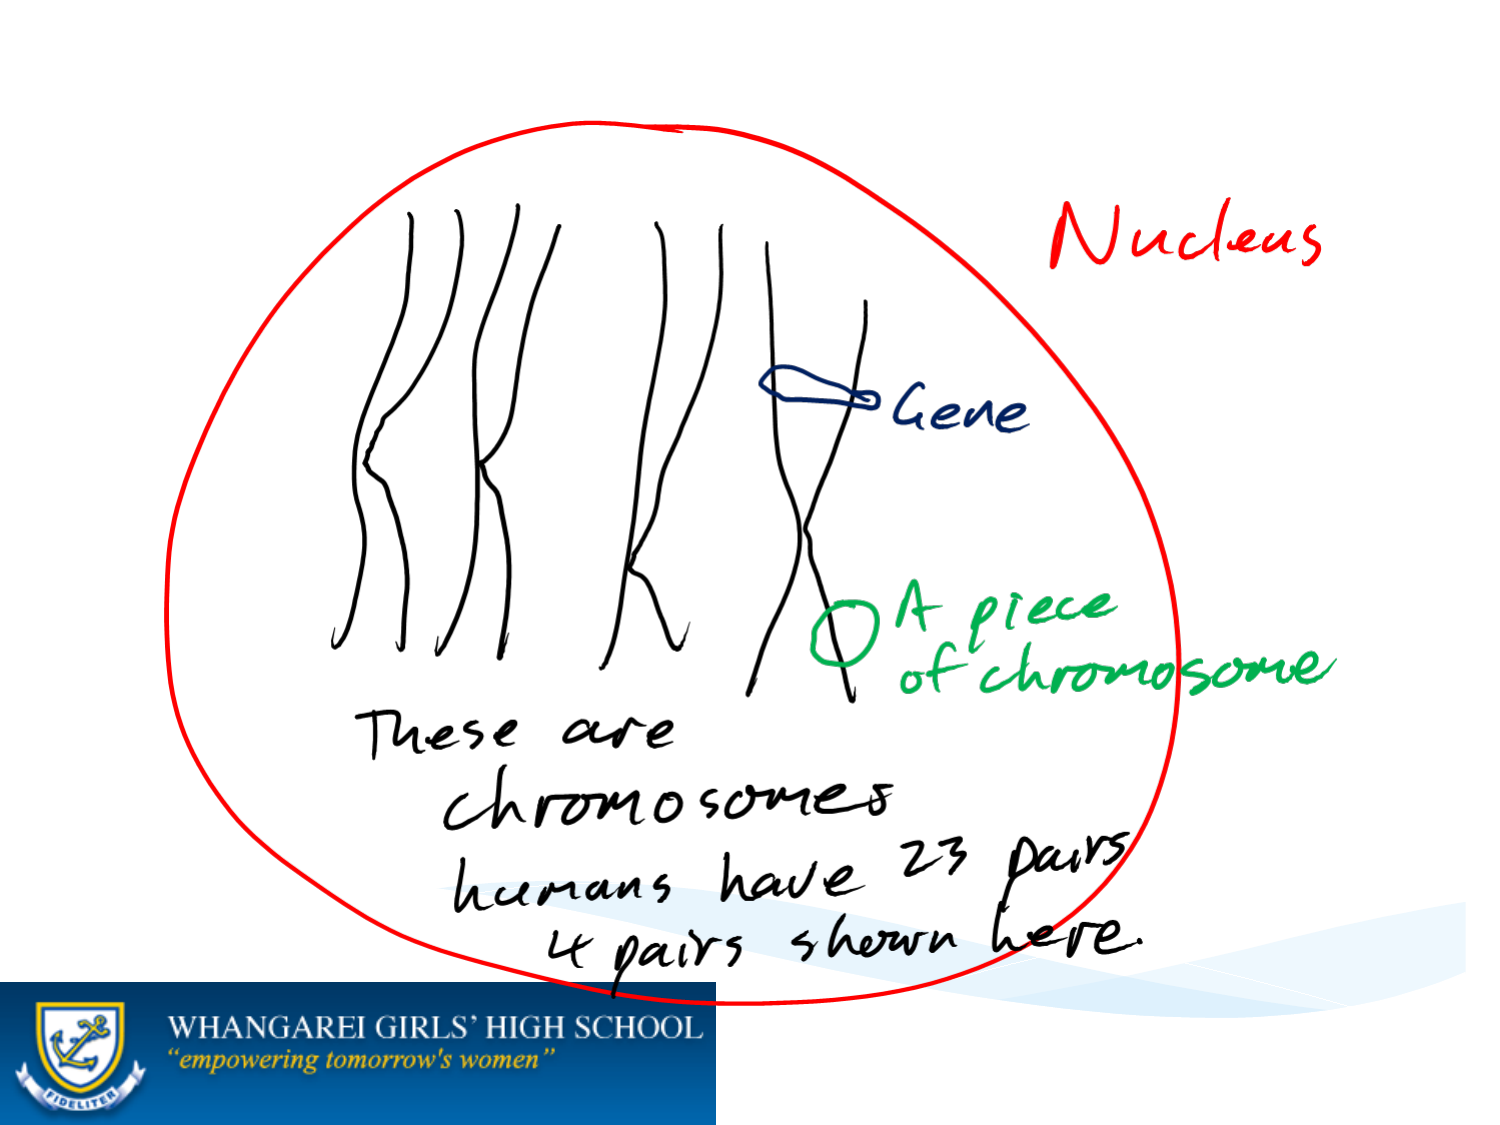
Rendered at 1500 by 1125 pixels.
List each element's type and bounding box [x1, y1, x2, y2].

picture [0, 114, 1343, 1125]
